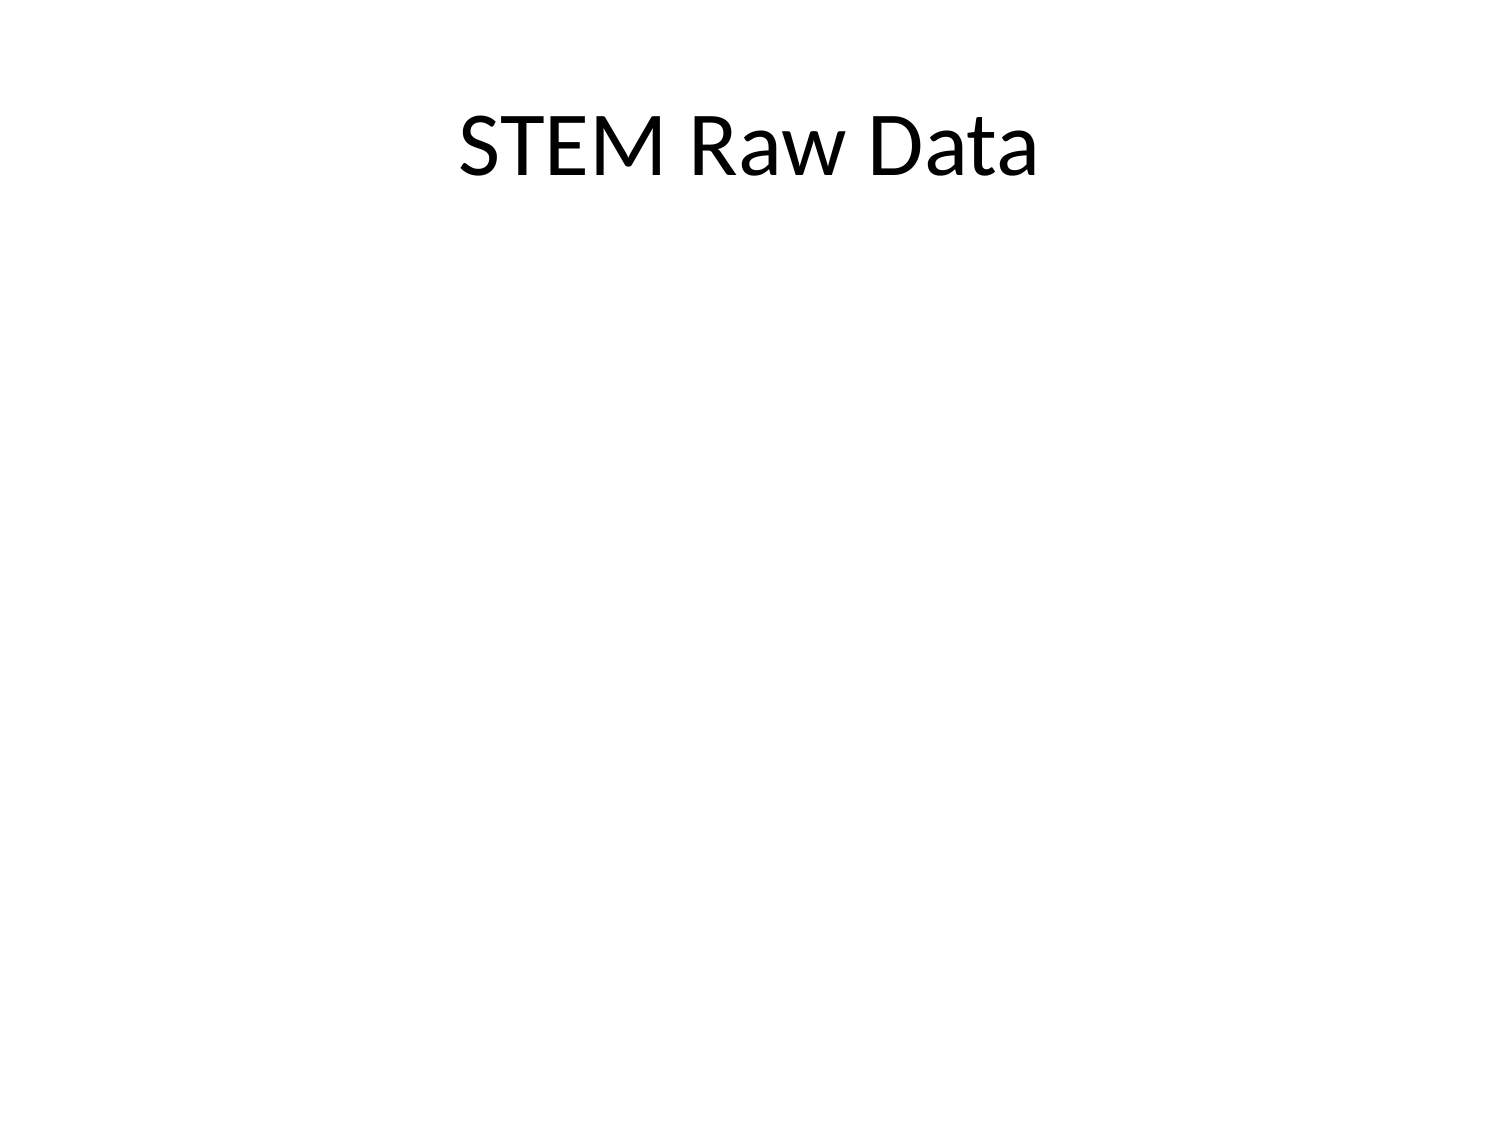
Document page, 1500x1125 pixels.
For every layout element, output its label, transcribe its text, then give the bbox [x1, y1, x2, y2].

title STEM Raw Data [75, 45, 1425, 233]
